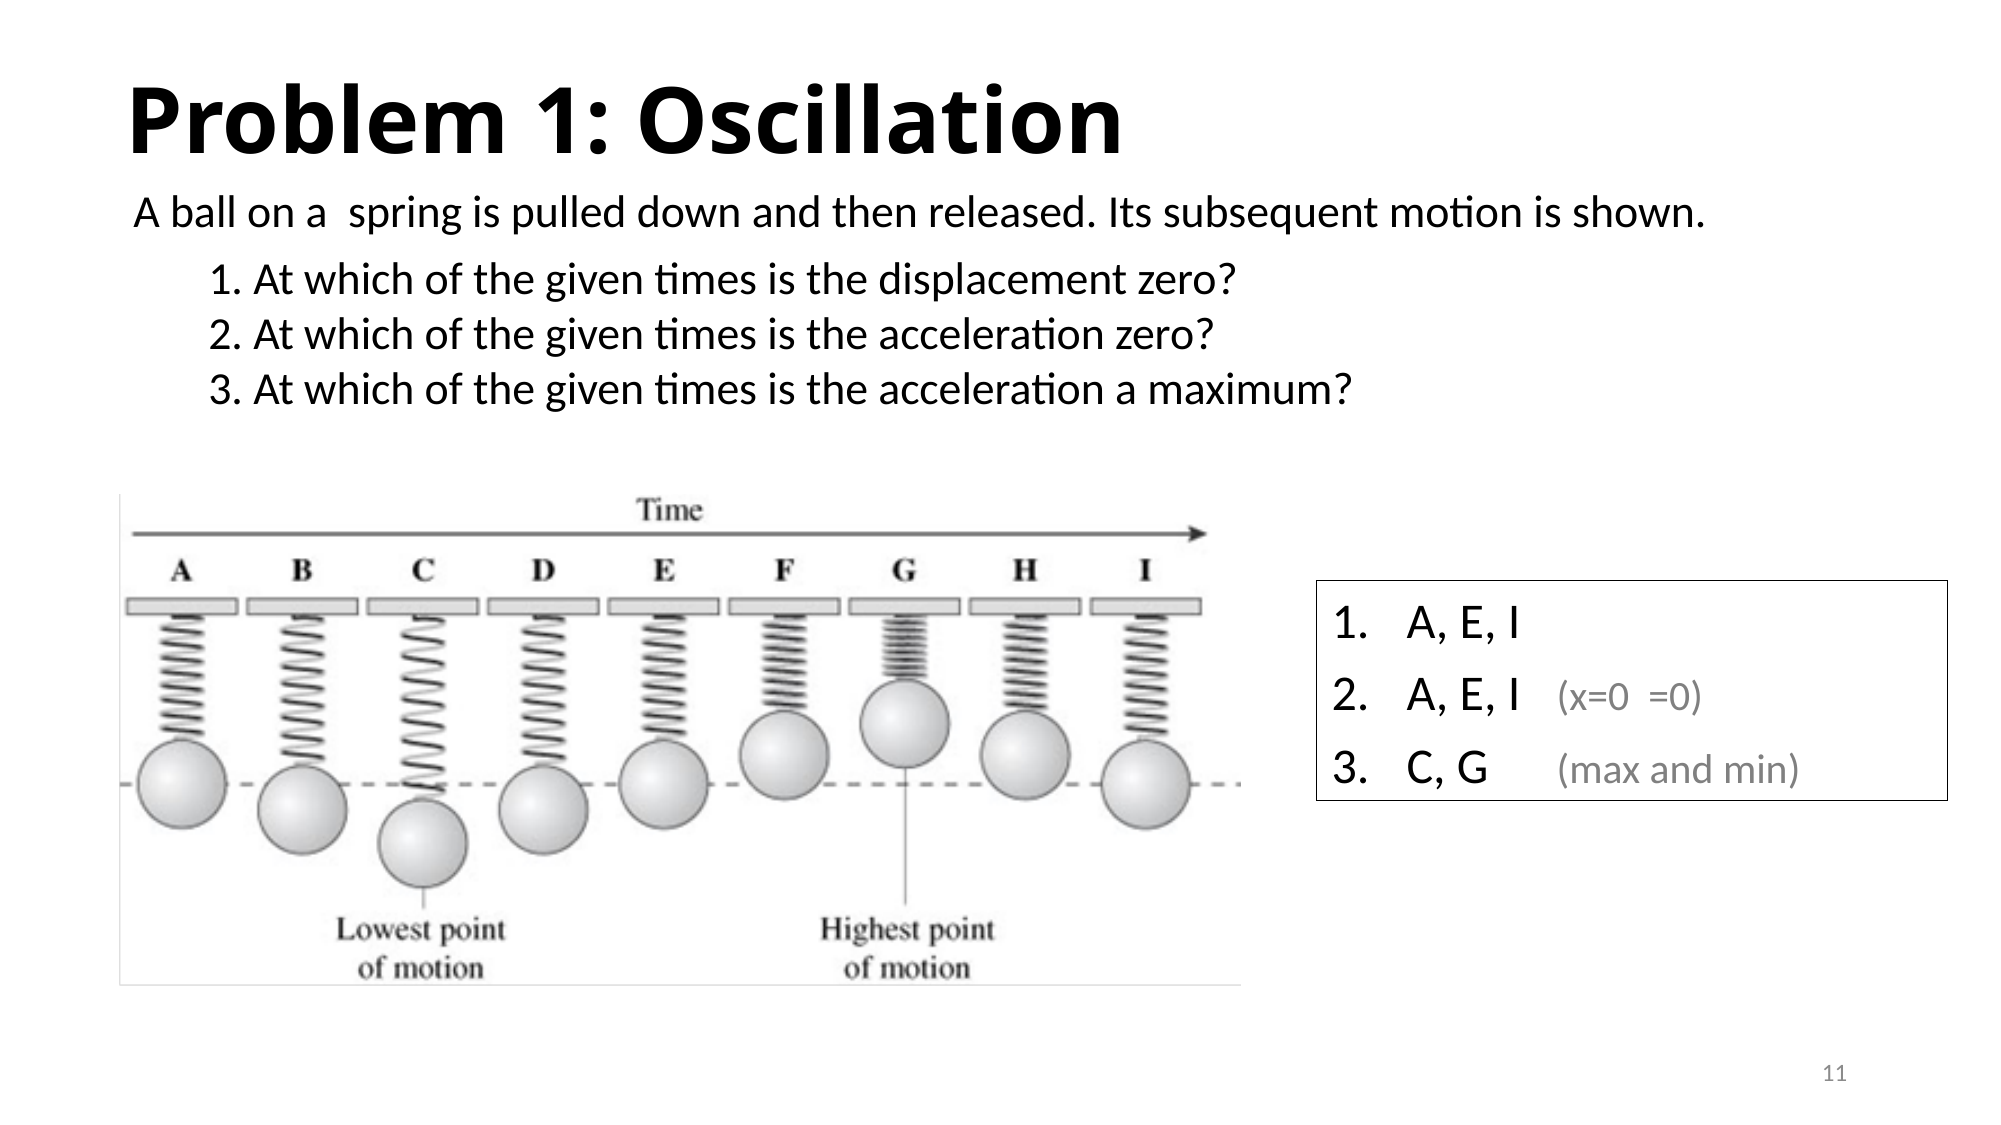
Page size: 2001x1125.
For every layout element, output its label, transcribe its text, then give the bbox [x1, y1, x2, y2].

list A ball on a spring is pulled down and then released. Its subsequent motion is shown. 1. At which of the given times is the displacement zero? 2. At which of the given times is the acceleration zero? 3. At which of the given times is the acceleration a maximum? [118, 173, 1929, 450]
picture [118, 494, 1241, 989]
slide_number 11 [1728, 1042, 1863, 1100]
title Problem 1: Oscillation [110, 15, 1836, 234]
